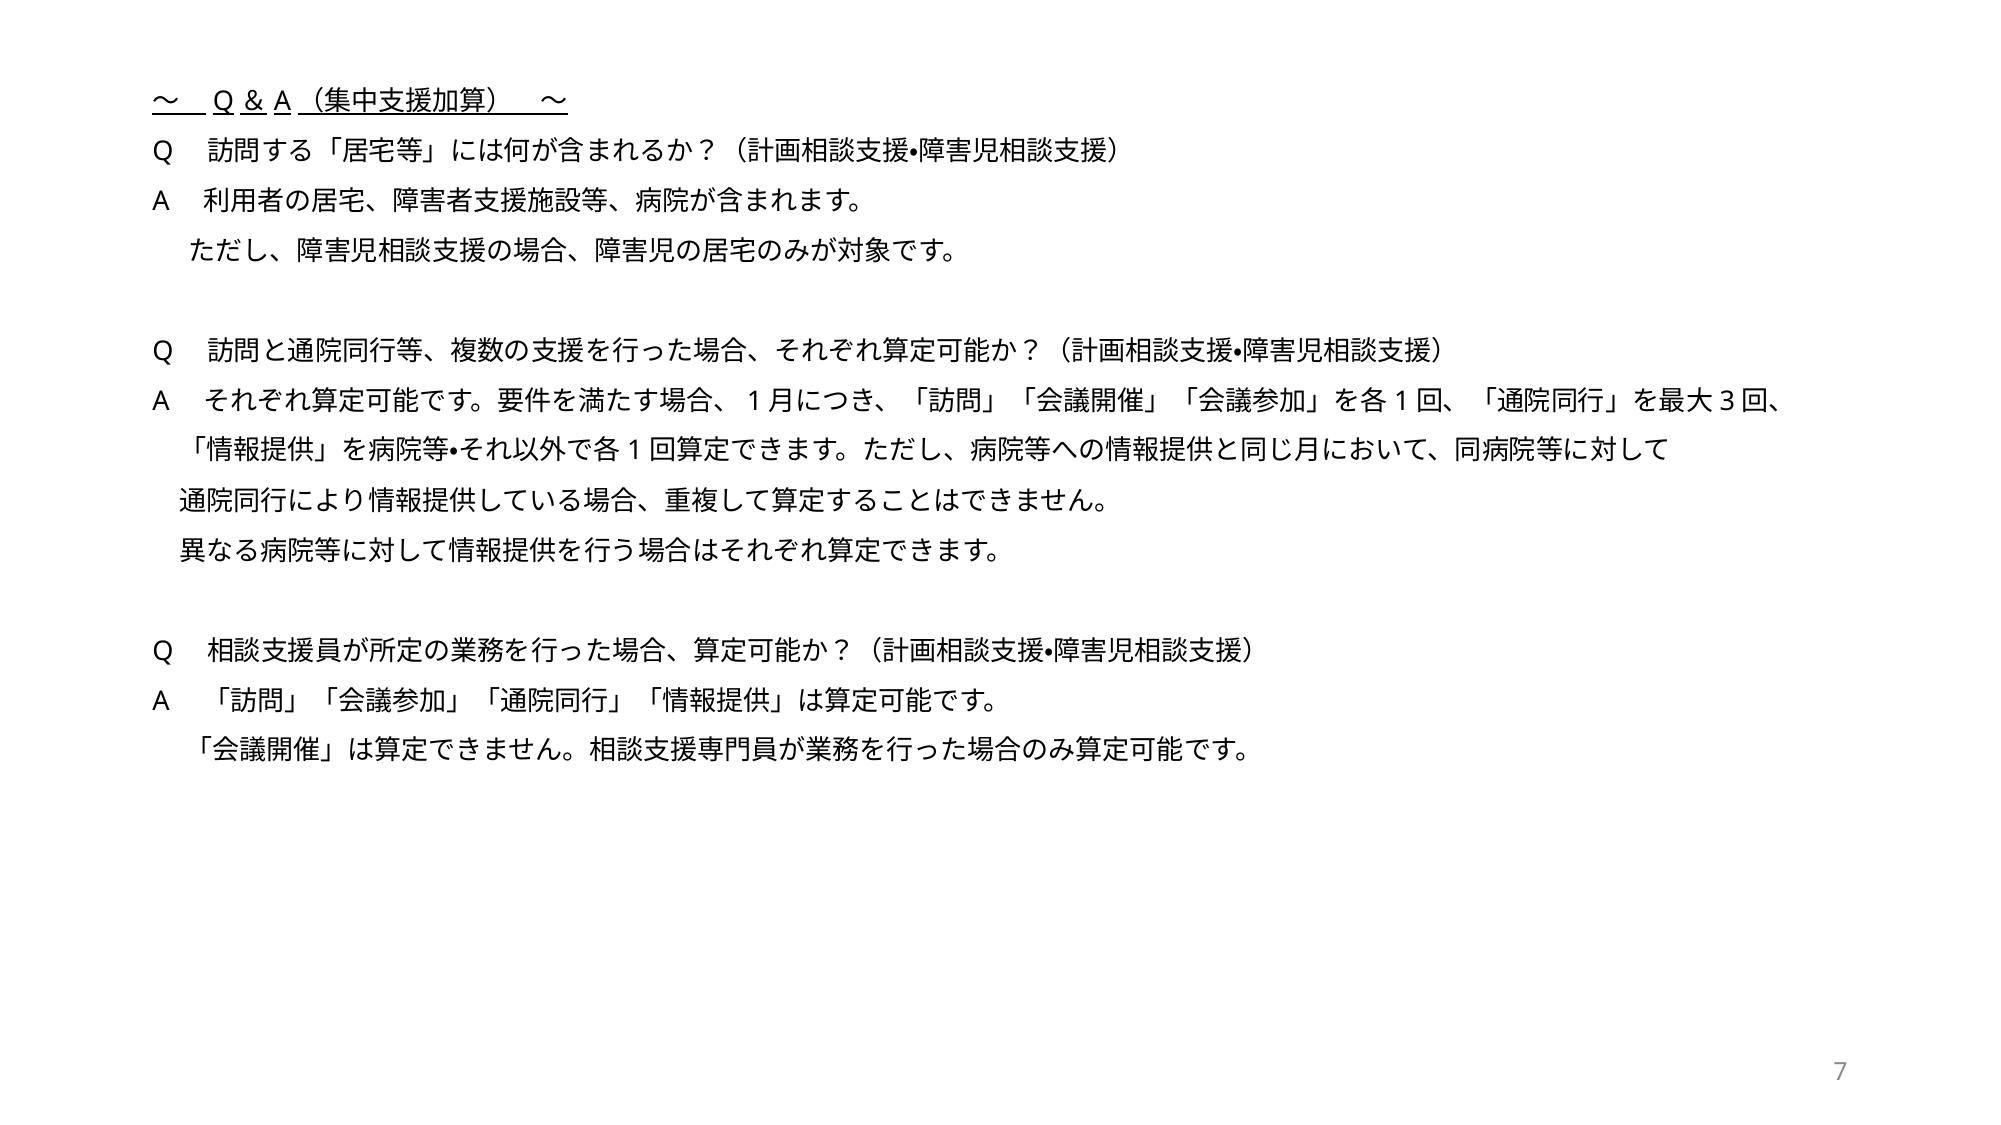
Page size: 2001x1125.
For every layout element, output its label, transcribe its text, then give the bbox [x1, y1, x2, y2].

list ～ Q＆A（集中支援加算） ～ Q 訪問する「居宅等」には何が含まれるか？（計画相談支援・障害児相談支援） A 利用者の居宅、障害者支援施設等、病院が含まれます。 ただし、障害児相談支援の場合、障害児の居宅のみが対象です。 Q 訪問と通院同行等、複数の支援を行った場合、それぞれ算定可能か？（計画相談支援・障害児相談支援） A それぞれ算定可能です。要件を満たす場合、1月につき、「訪問」「会議開催」「会議参加」を各1回、「通院同行」を最大3回、 「情報提供」を病院等・それ以外で各1回算定できます。ただし、病院等への情報提供と同じ月において、同病院等に対して 通院同行により情報提供している場合、重複して算定することはできません。 異なる病院等に対して情報提供を行う場合はそれぞれ算定できます。 Q 相談支援員が所定の業務を行った場合、算定可能か？（計画相談支援・障害児相談支援） A 「訪問」「会議参加」「通院同行」「情報提供」は算定可能です。 「会議開催」は算定できません。相談支援専門員が業務を行った場合のみ算定可能です。 [137, 79, 1863, 1014]
slide_number 7 [1412, 1042, 1863, 1103]
